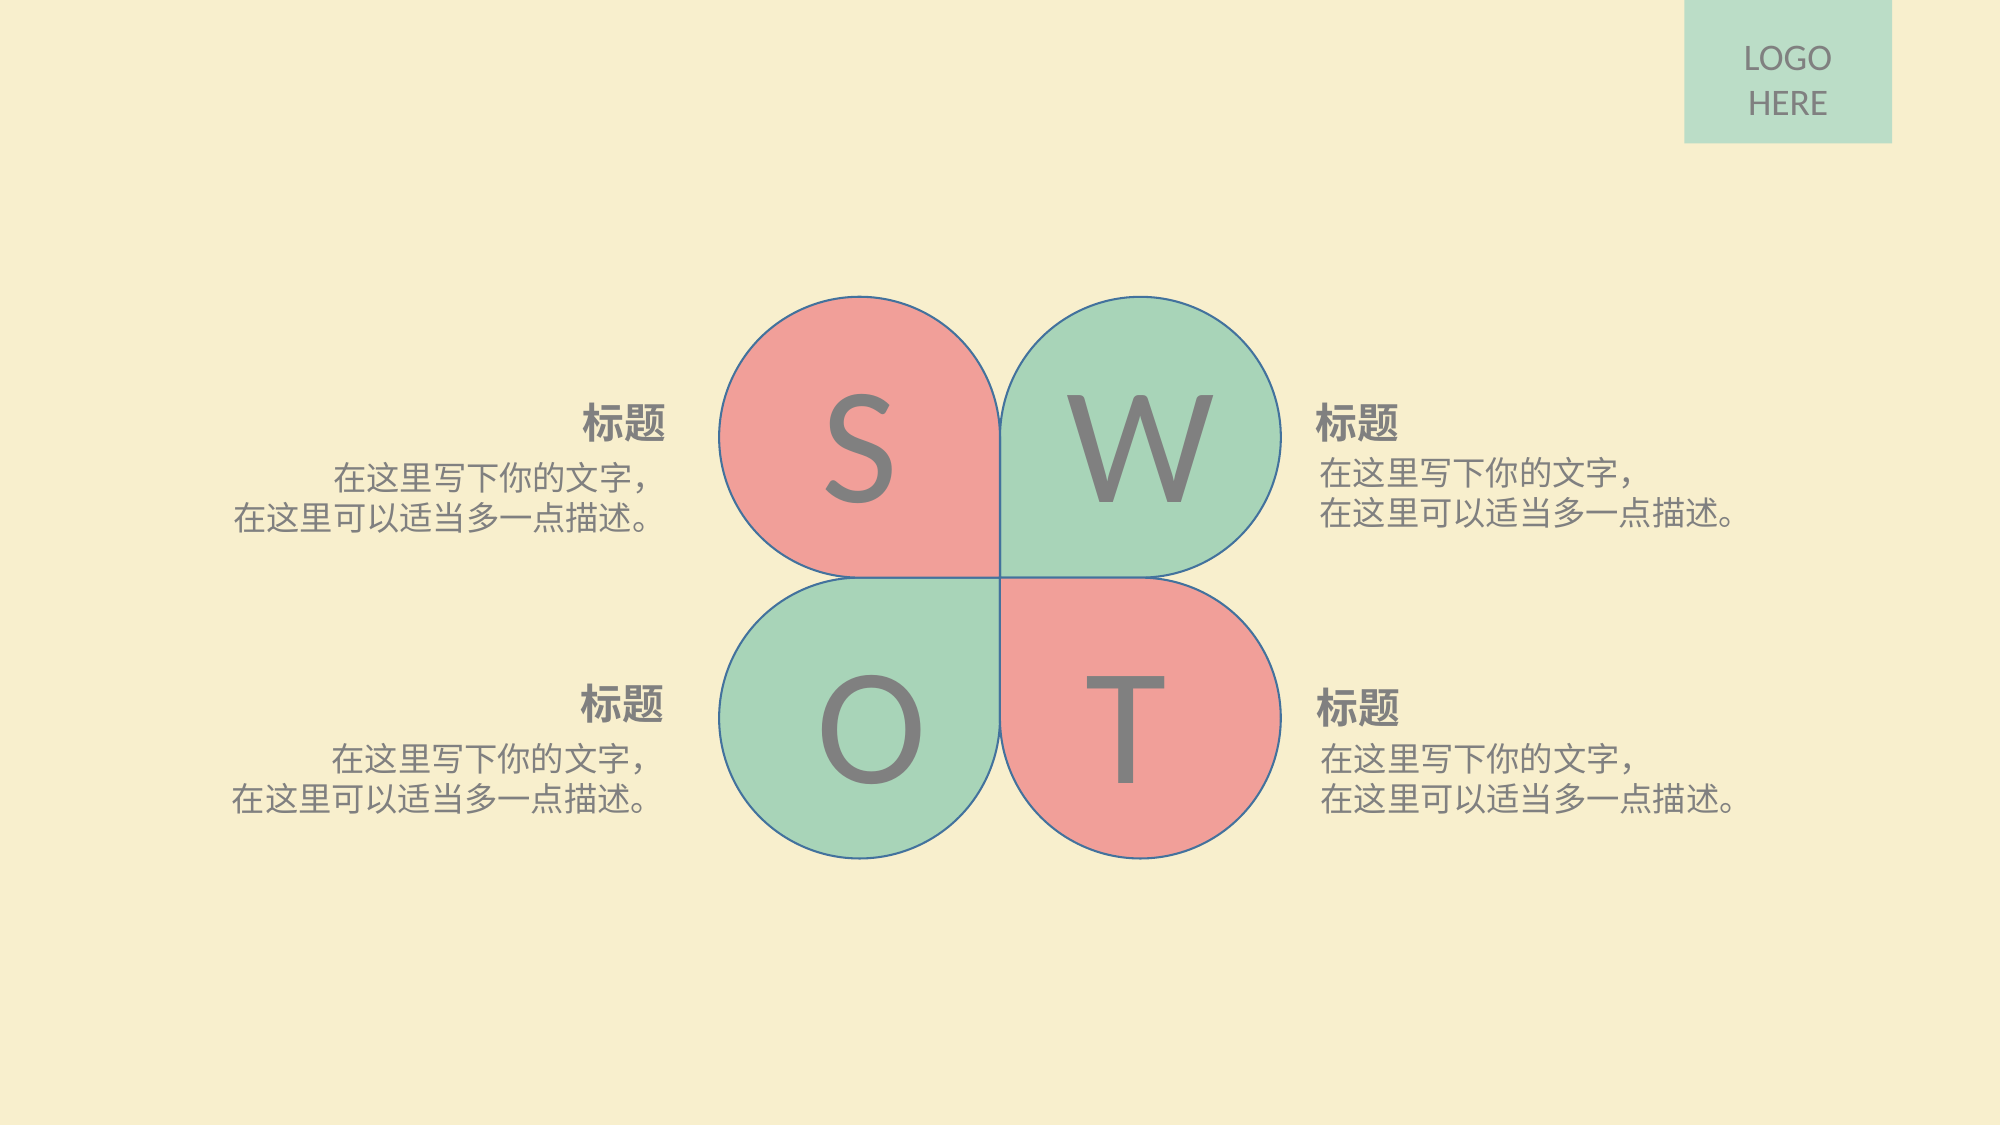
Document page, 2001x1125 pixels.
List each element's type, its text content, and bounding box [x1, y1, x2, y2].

text_box 标题 [567, 389, 682, 455]
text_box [719, 296, 1281, 859]
text_box LOGO HERE [1729, 25, 1847, 131]
text_box 标题 [1301, 674, 1415, 740]
text_box 标题 [1301, 389, 1415, 455]
text_box 在这里写下你的文字， 在这里可以适当多一点描述。 [216, 730, 679, 826]
text_box 在这里写下你的文字， 在这里可以适当多一点描述。 [1305, 445, 1768, 540]
text_box 在这里写下你的文字， 在这里可以适当多一点描述。 [1305, 730, 1768, 826]
text_box 标题 [566, 670, 680, 735]
text_box 在这里写下你的文字， 在这里可以适当多一点描述。 [218, 449, 681, 545]
